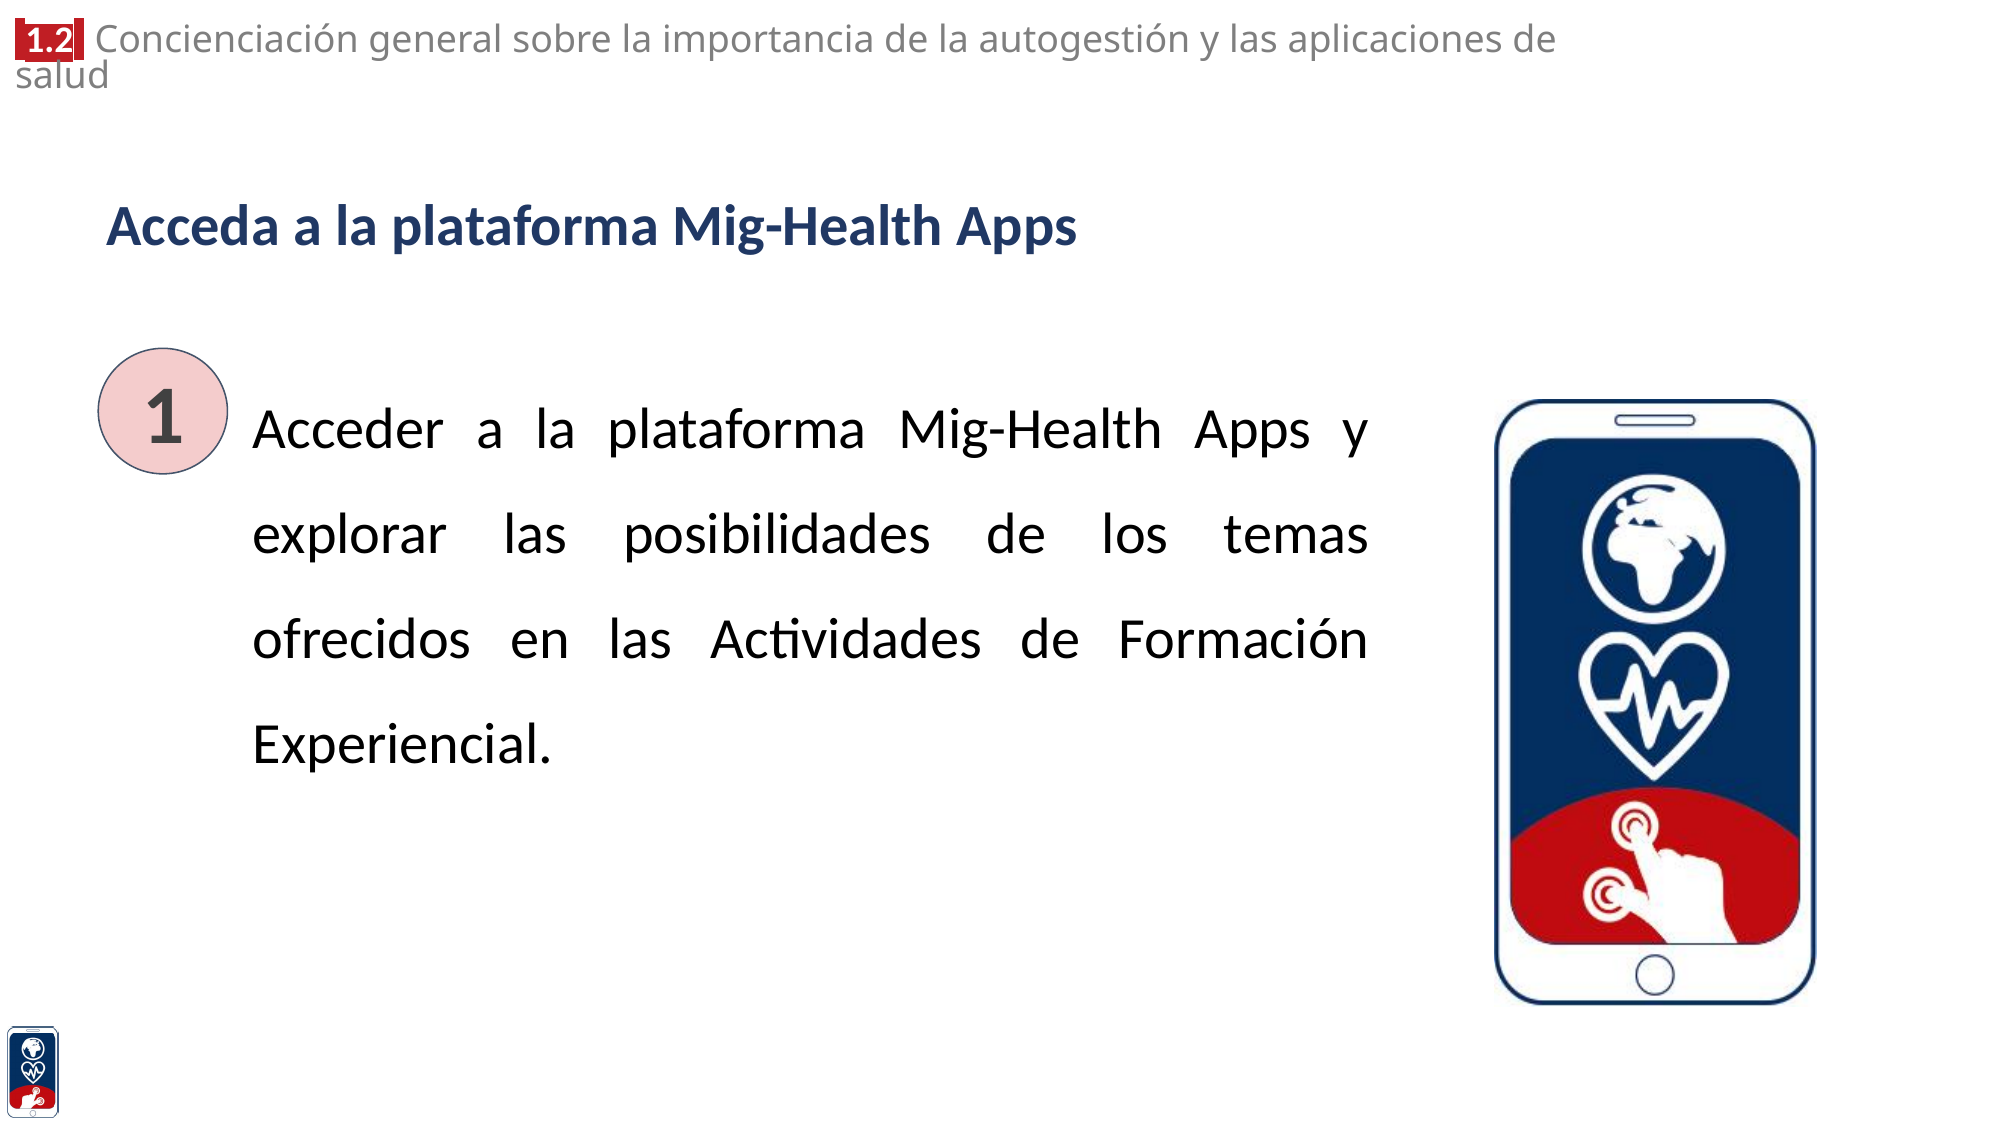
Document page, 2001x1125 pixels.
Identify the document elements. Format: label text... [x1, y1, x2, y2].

text_box [98, 358, 127, 464]
list Acceder a la plataforma Mig-Health Apps y explorar las posibilidades de los temas ofrecidos en las Actividades de Formación Experiencial. [162, 348, 1385, 986]
title Acceda a la plataforma Mig-Health Apps [91, 177, 1906, 277]
picture [7, 1026, 59, 1118]
text_box 1 [127, 345, 236, 476]
picture [1494, 399, 1817, 1008]
